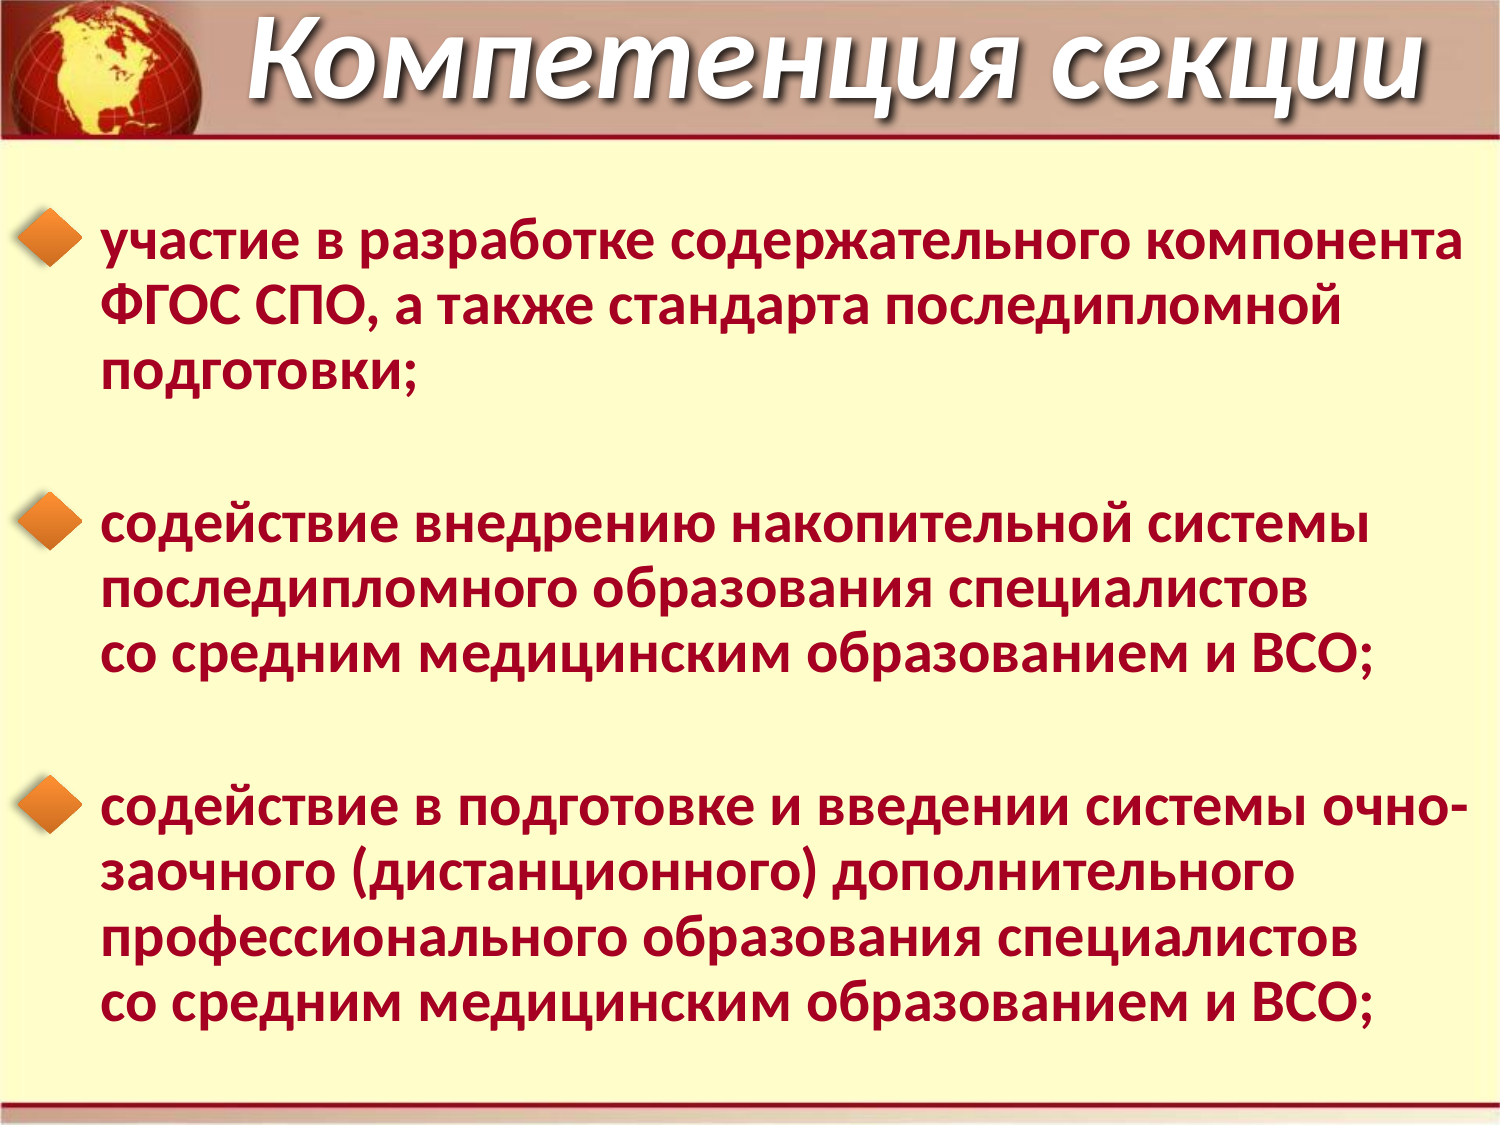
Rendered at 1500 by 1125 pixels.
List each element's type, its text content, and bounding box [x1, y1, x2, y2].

text_box [17, 208, 83, 268]
picture [0, 0, 1500, 1125]
text_box Компетенция секции [171, 0, 1500, 134]
text_box [17, 491, 83, 551]
text_box [17, 775, 83, 835]
text_box участие в разработке содержательного компонента ФГОС СПО, а также стандарта последипломной подготовки; содействие внедрению накопительной системы последипломного образования специалистов со средним медицинским образованием и ВСО; содействие в подготовке и введении системы очно-заочного (дистанционного) дополнительного профессионального образования специалистов со средним медицинским образованием и ВСО; [70, 199, 1500, 1035]
